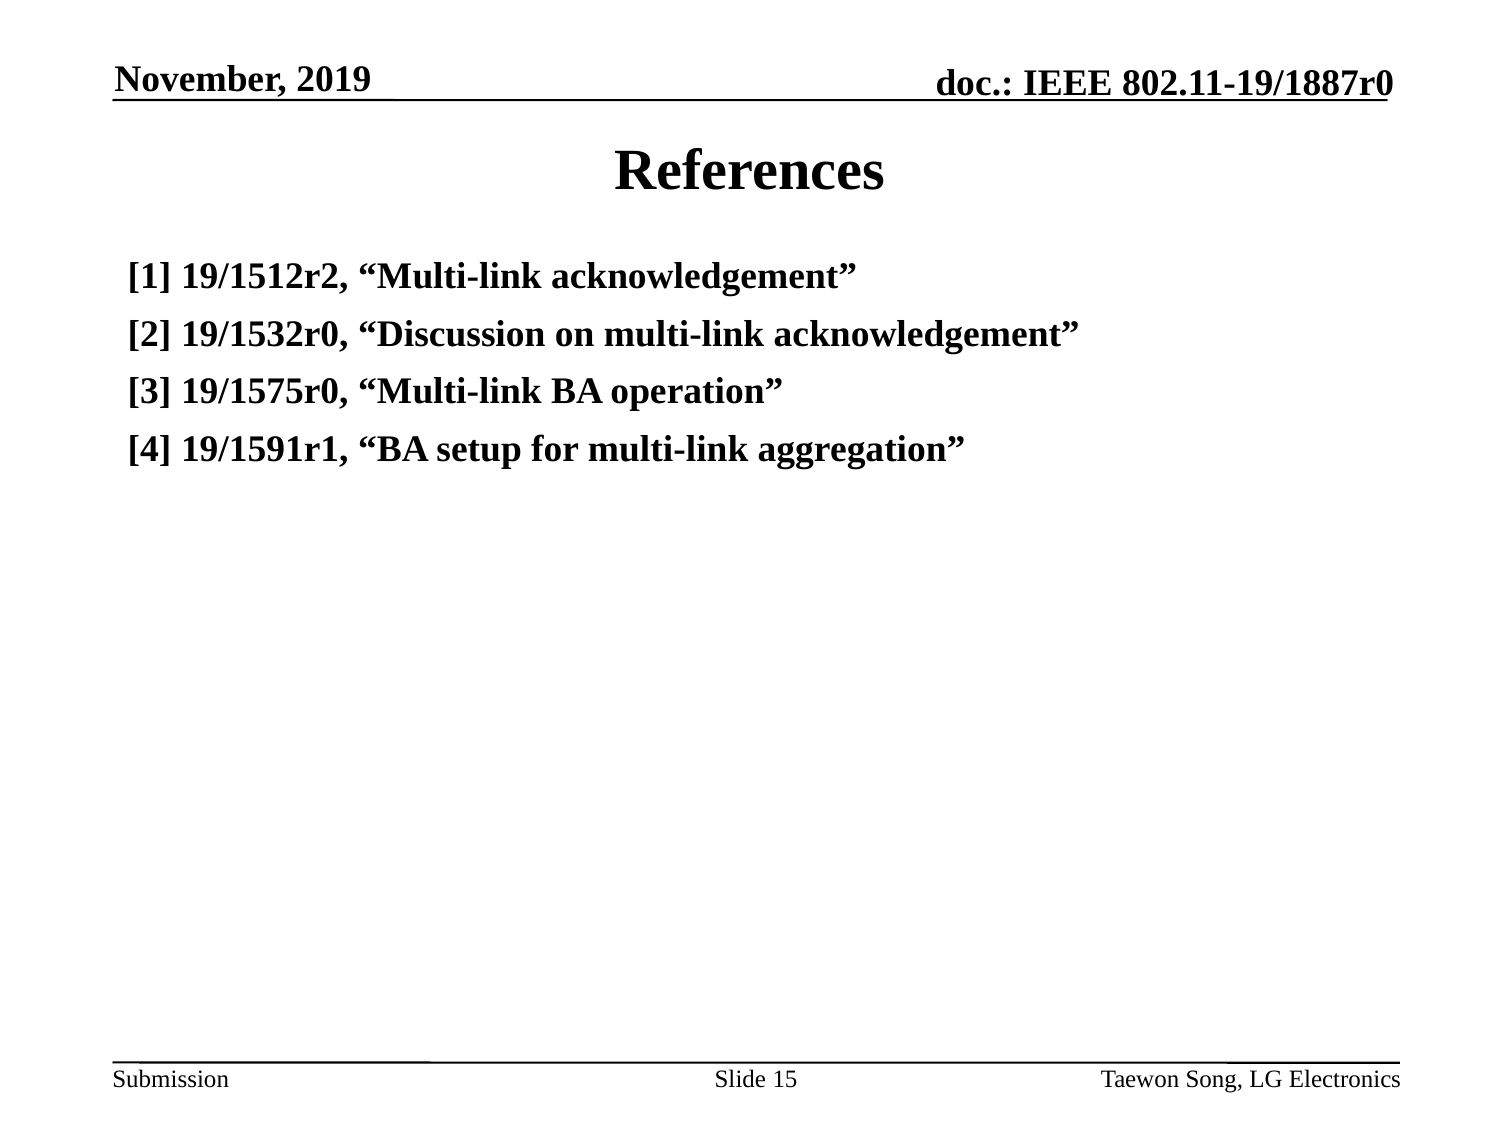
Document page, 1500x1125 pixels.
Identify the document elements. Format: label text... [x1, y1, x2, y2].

footer Taewon Song, LG Electronics [878, 1061, 1402, 1093]
list [1] 19/1512r2, “Multi-link acknowledgement” [2] 19/1532r0, “Discussion on multi-link acknowledgement” [3] 19/1575r0, “Multi-link BA operation” [4] 19/1591r1, “BA setup for multi-link aggregation” [112, 243, 1388, 1000]
slide_number Slide 15 [712, 1061, 800, 1123]
title References [112, 112, 1388, 221]
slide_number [114, 54, 423, 100]
